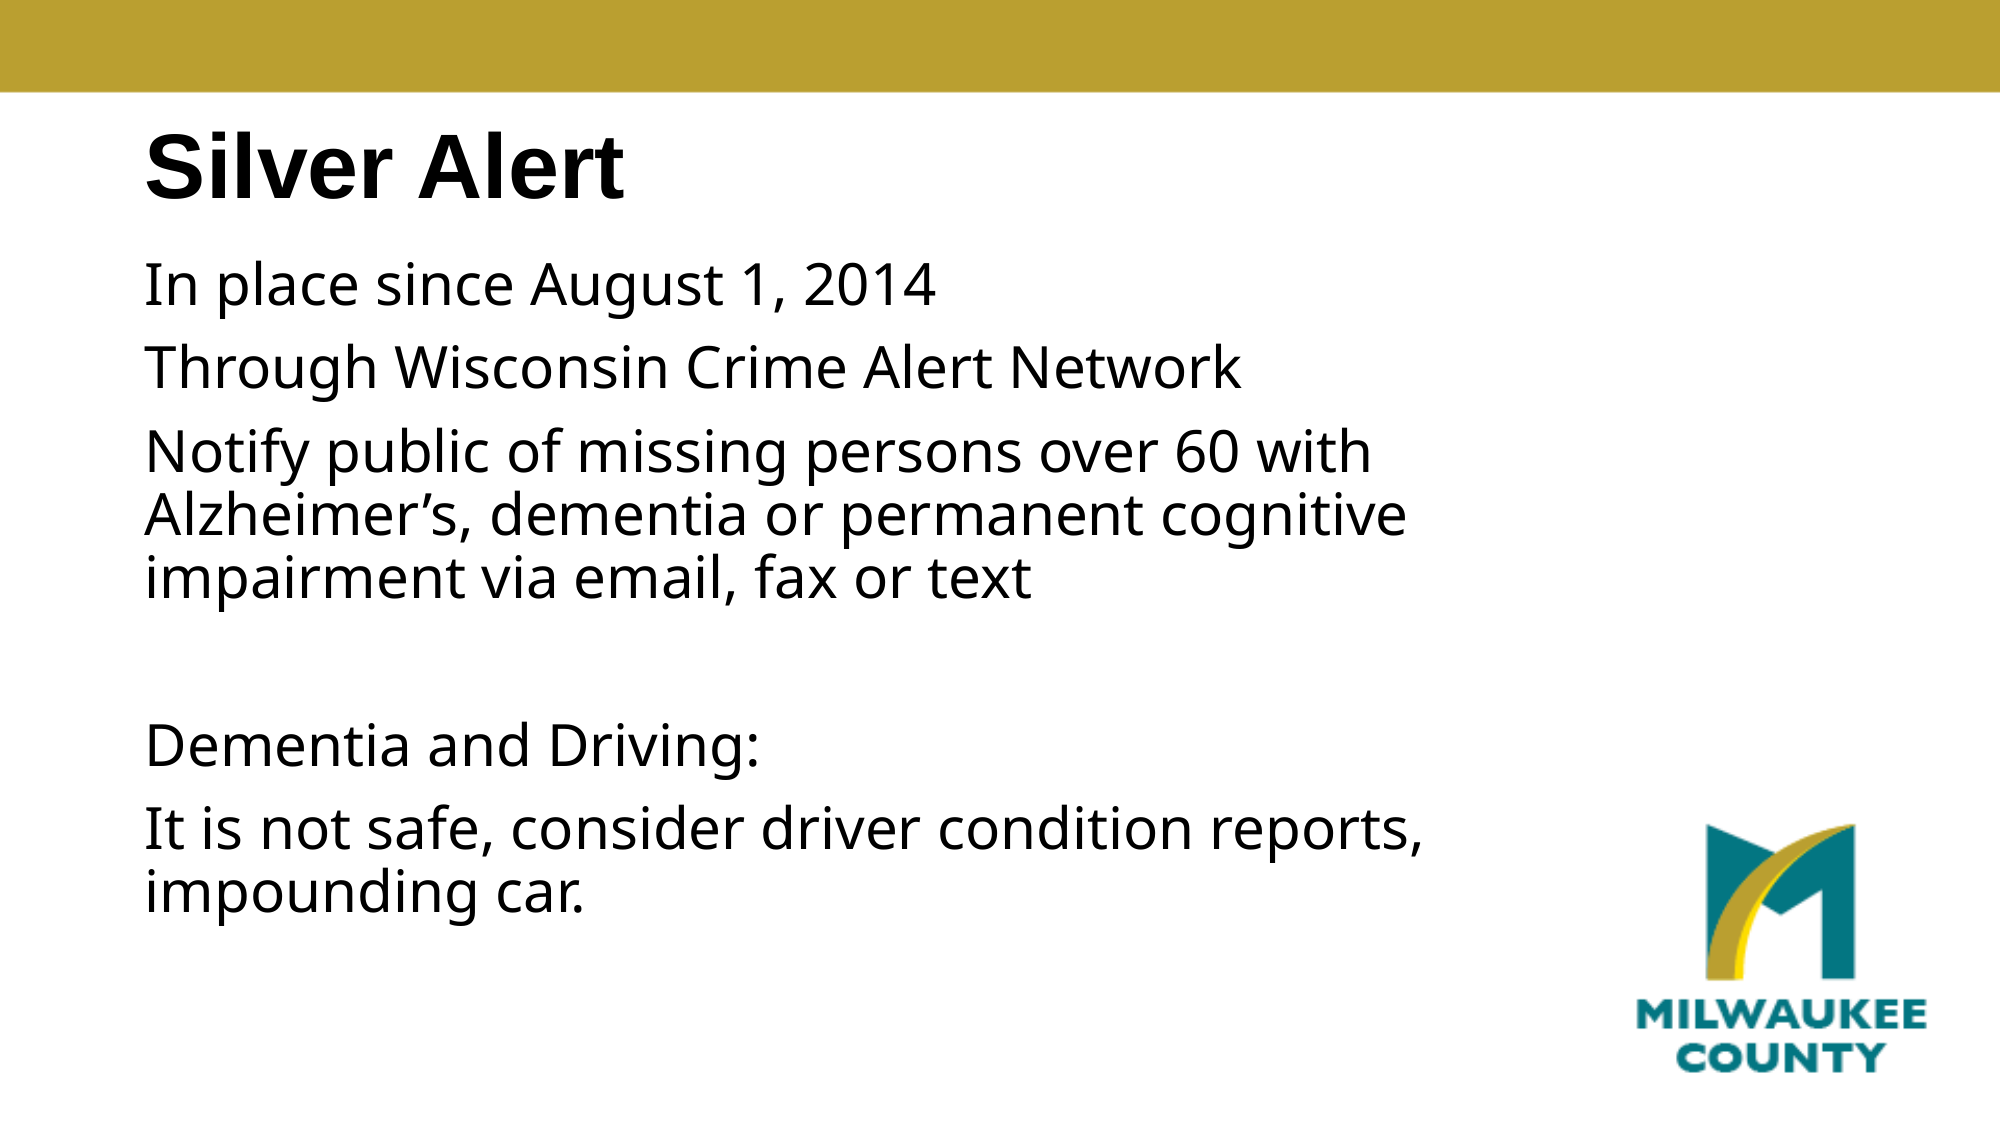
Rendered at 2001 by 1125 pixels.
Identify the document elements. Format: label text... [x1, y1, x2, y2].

list In place since August 1, 2014 Through Wisconsin Crime Alert Network Notify public of missing persons over 60 with Alzheimer’s, dementia or permanent cognitive impairment via email, fax or text Dementia and Driving: It is not safe, consider driver condition reports, impounding car. [136, 246, 1723, 1014]
title Silver Alert [136, 59, 1863, 278]
picture [0, 0, 2000, 1125]
